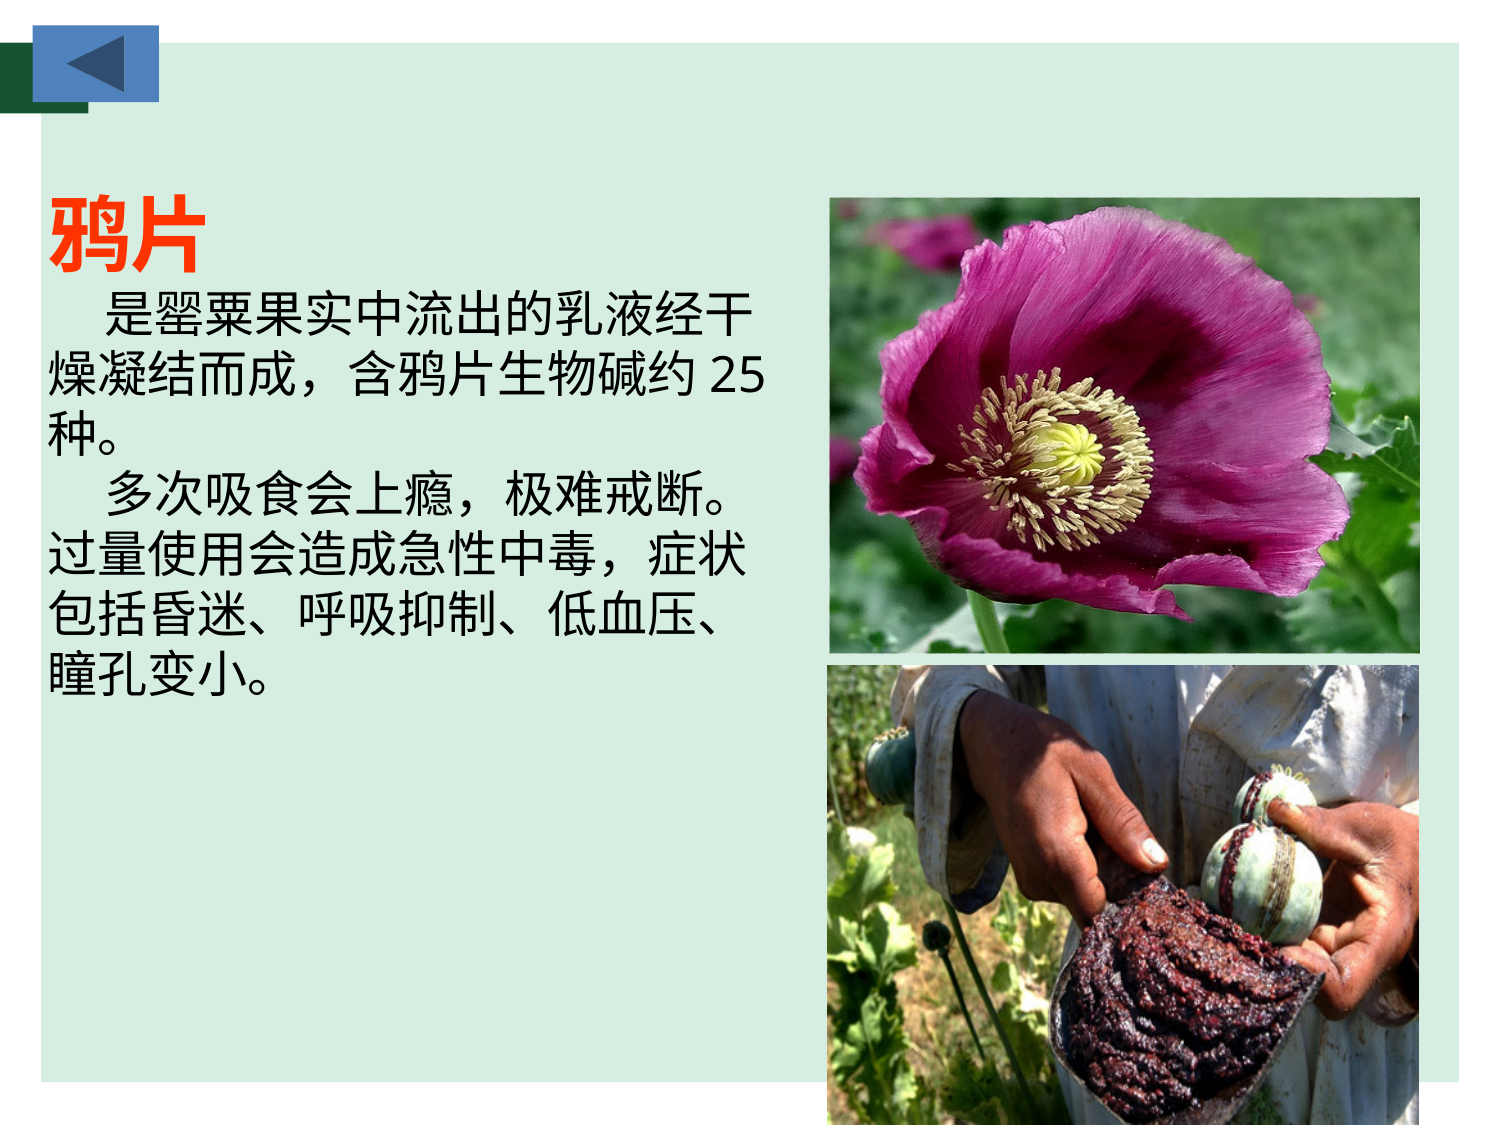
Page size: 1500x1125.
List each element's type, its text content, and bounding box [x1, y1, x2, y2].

picture [827, 664, 1419, 1125]
picture [829, 197, 1420, 654]
text_box 鸦片 是罂粟果实中流出的乳液经干燥凝结而成，含鸦片生物碱约25种。 多次吸食会上瘾，极难戒断。过量使用会造成急性中毒，症状包括昏迷、呼吸抑制、低血压、瞳孔变小。 [32, 175, 794, 710]
text_box [32, 25, 159, 103]
